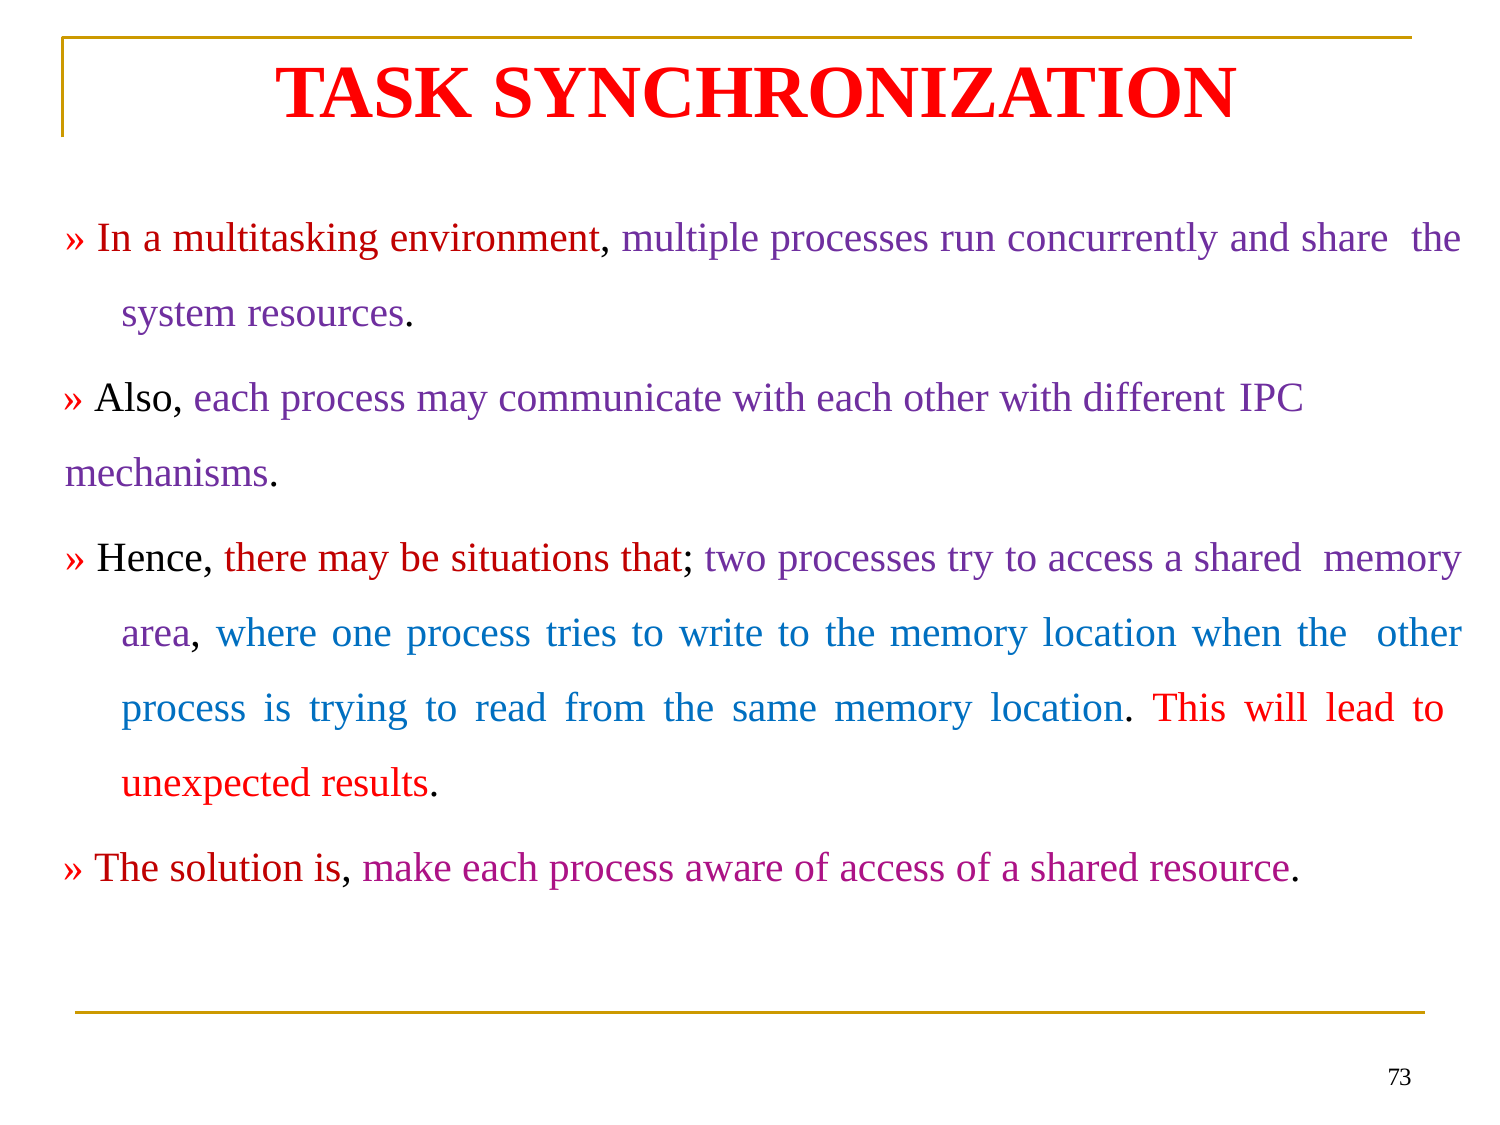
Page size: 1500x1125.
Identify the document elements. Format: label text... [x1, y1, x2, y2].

slide_number 73 [1381, 1061, 1417, 1125]
text_box » In a multitasking environment, multiple processes run concurrently and share the system resources. » Also, each process may communicate with each other with different IPC mechanisms. » Hence, there may be situations that; two processes try to access a shared memory area, where one process tries to write to the memory location when the other process is trying to read from the same memory location. This will lead to unexpected results. » The solution is, make each process aware of access of a shared resource. [62, 182, 1463, 890]
title TASK SYNCHRONIZATION [273, 40, 1253, 182]
